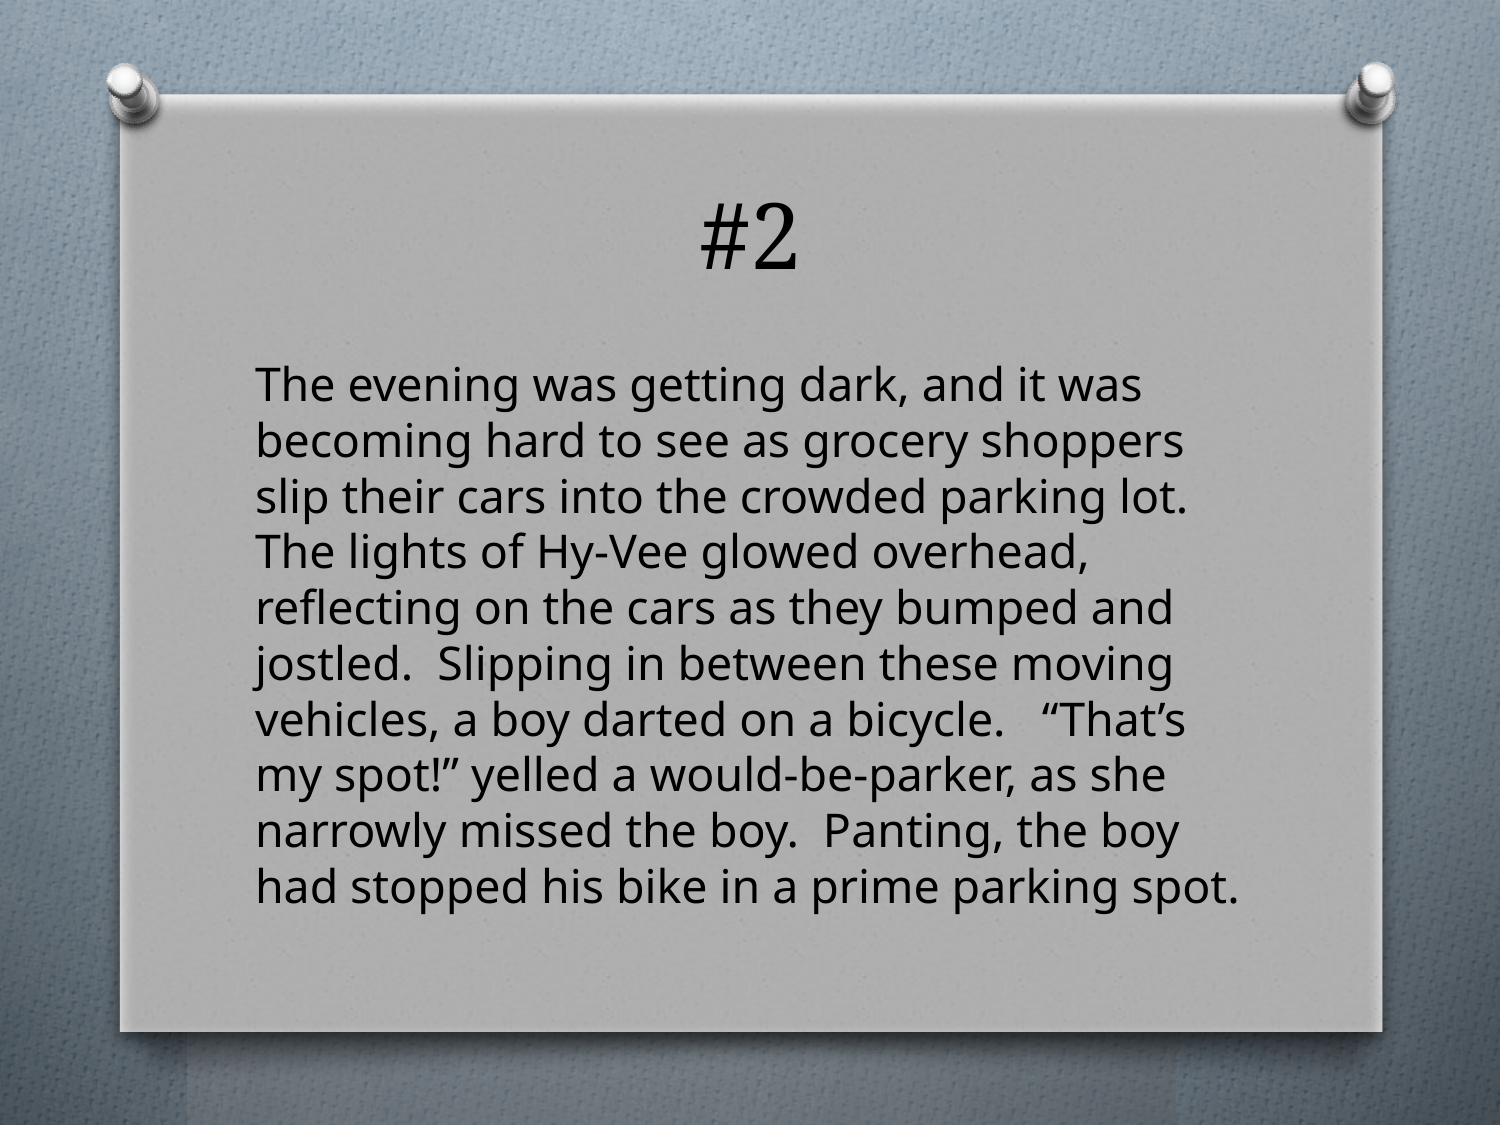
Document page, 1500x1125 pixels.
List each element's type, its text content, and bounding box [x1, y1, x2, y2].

picture [75, 29, 198, 153]
title #2 [179, 134, 1323, 332]
picture [1317, 35, 1439, 156]
list The evening was getting dark, and it was becoming hard to see as grocery shoppers slip their cars into the crowded parking lot. The lights of Hy-Vee glowed overhead, reflecting on the cars as they bumped and jostled. Slipping in between these moving vehicles, a boy darted on a bicycle. “That’s my spot!” yelled a would-be-parker, as she narrowly missed the boy. Panting, the boy had stopped his bike in a prime parking spot. [240, 347, 1257, 939]
